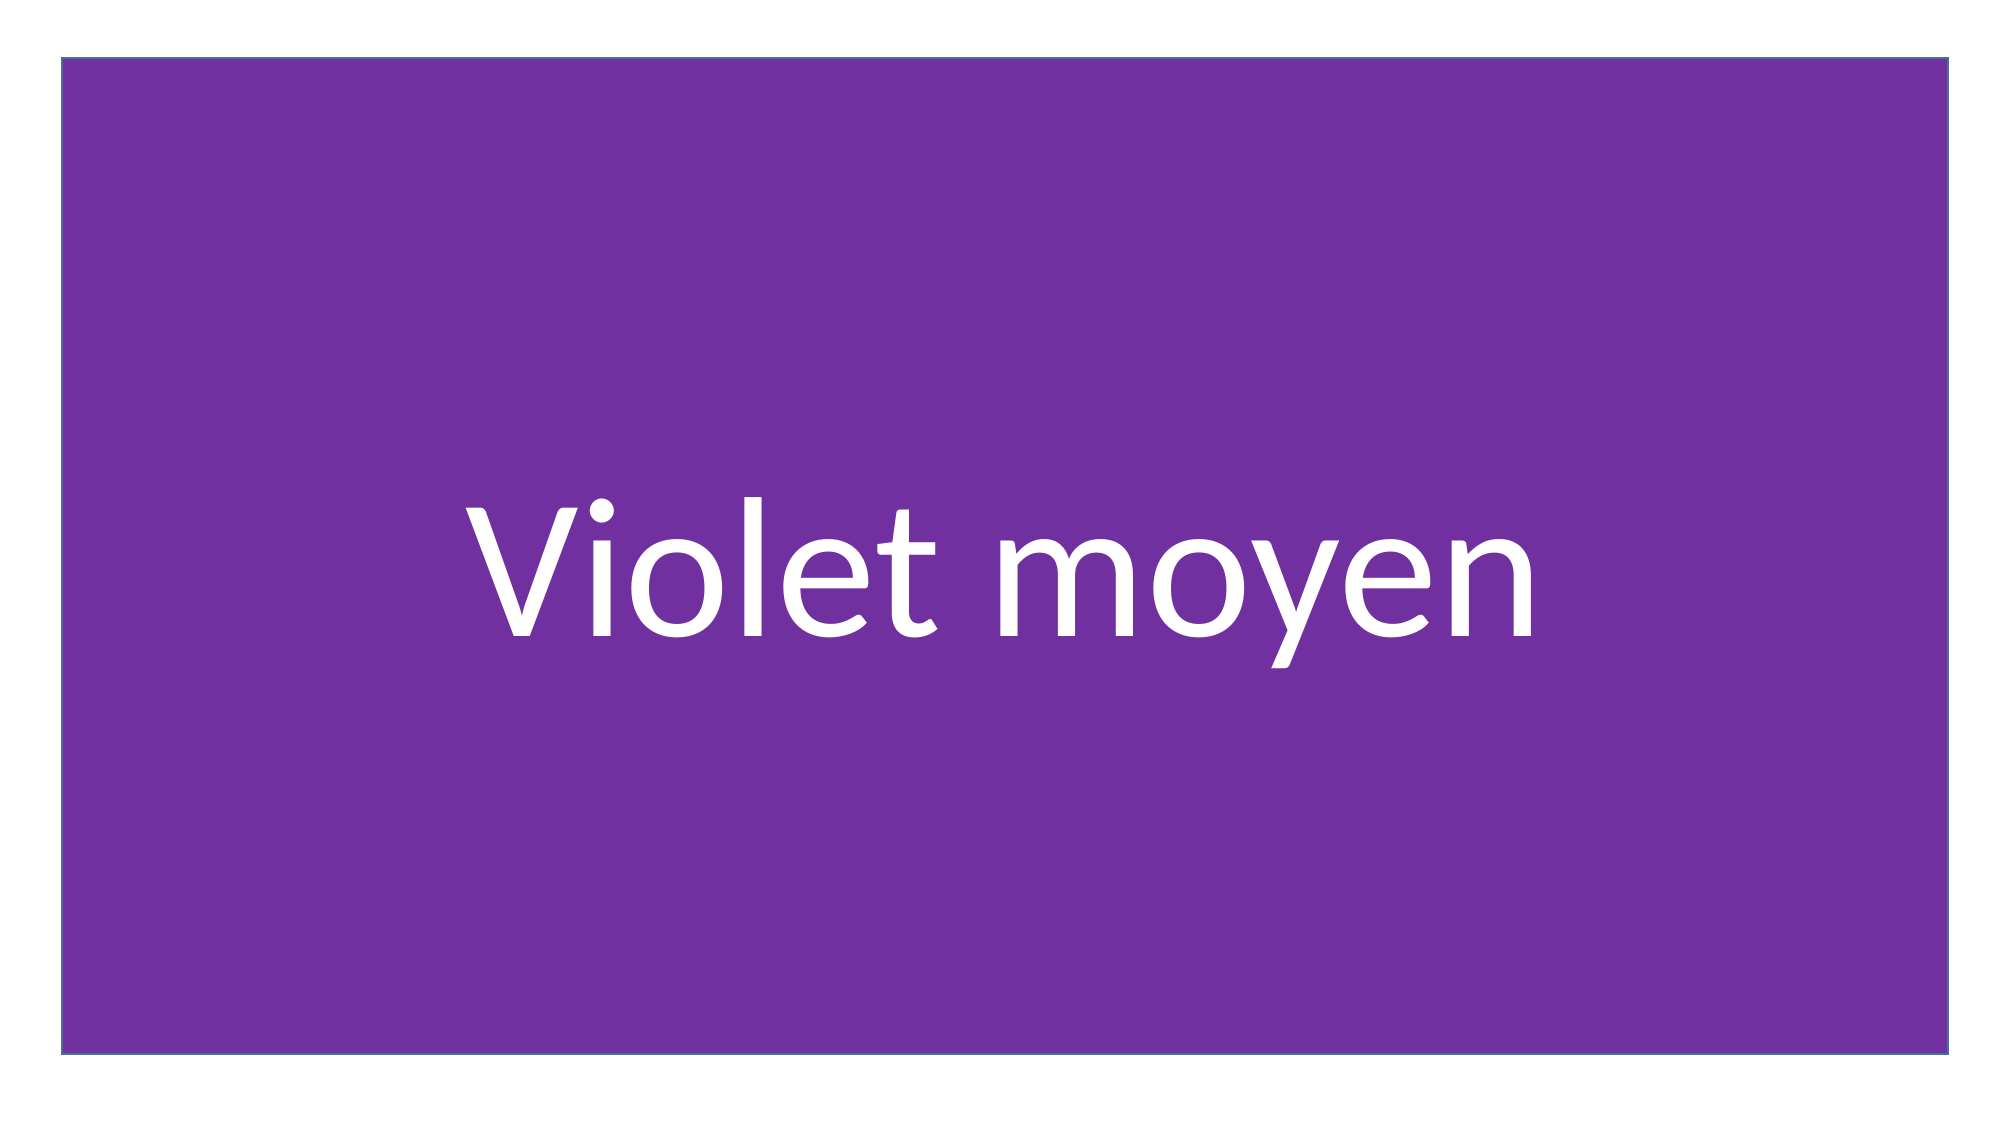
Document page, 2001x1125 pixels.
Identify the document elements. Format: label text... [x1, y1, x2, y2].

text_box Violet moyen [61, 57, 1949, 1055]
